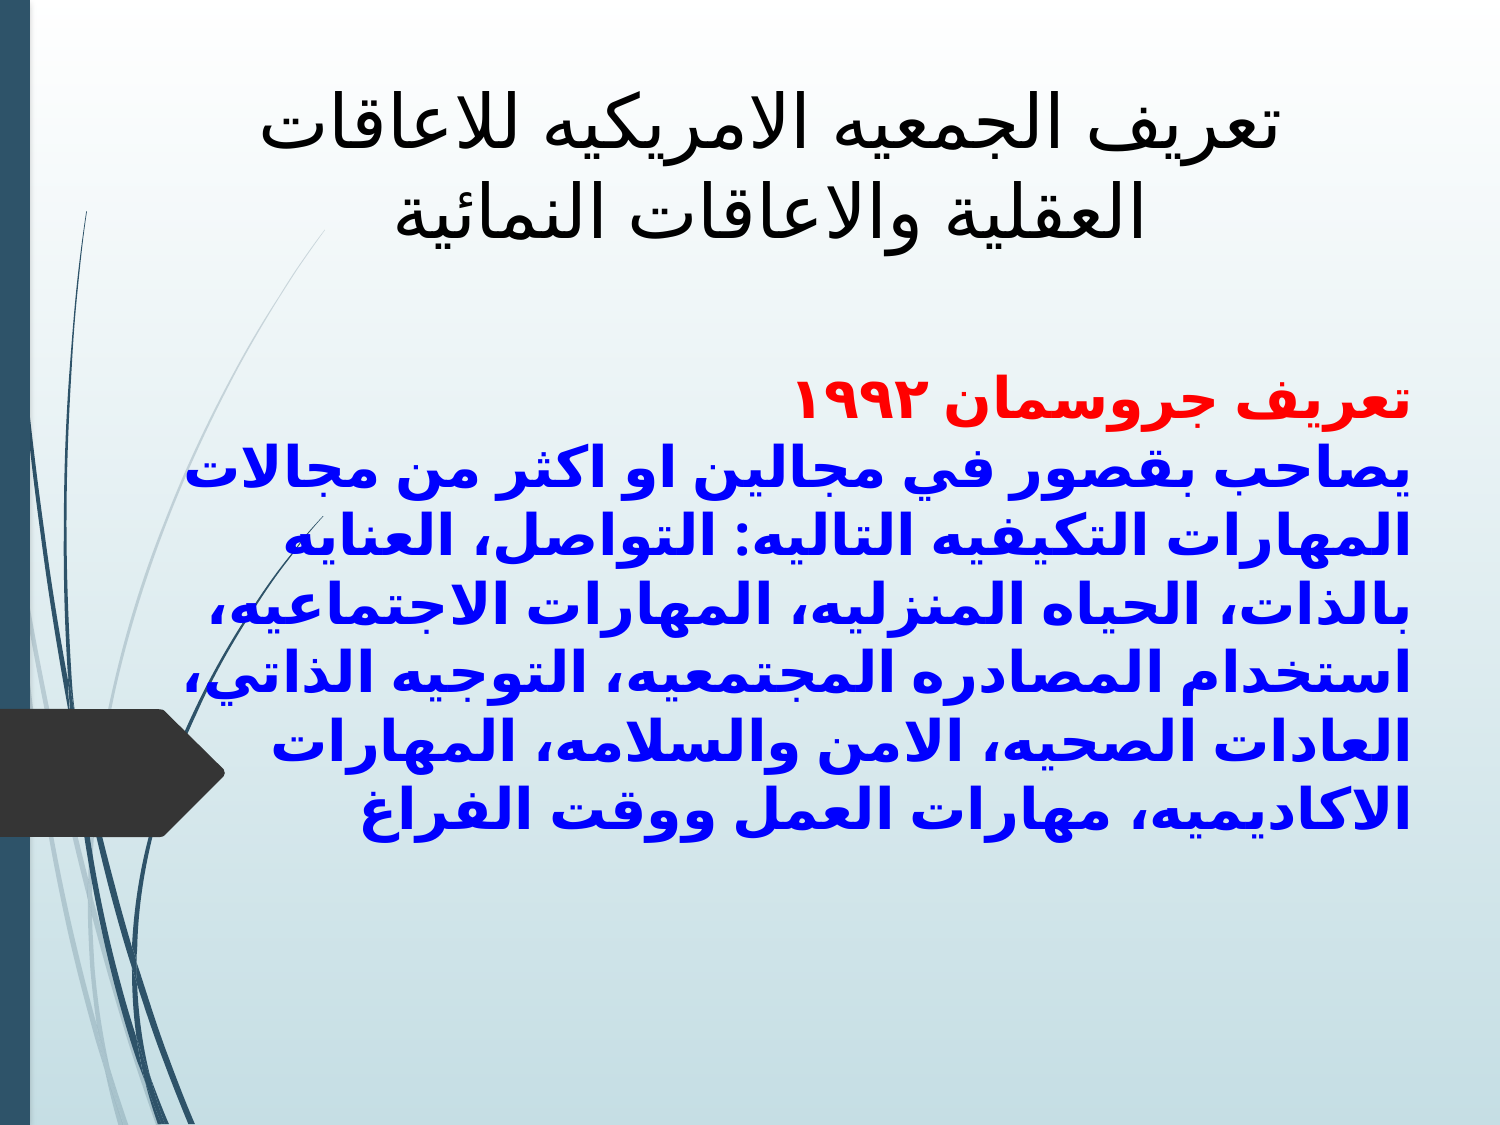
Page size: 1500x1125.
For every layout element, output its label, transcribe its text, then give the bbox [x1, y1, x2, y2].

text_box تعريف الجمعيه الامريكيه للاعاقات العقلية والاعاقات النمائية [153, 118, 1388, 209]
title تعريف جروسمان ١٩٩٢ يصاحب بقصور في مجالين او اكثر من مجالات المهارات التكيفيه التاليه: التواصل، العنايه بالذات، الحياه المنزليه، المهارات الاجتماعيه، استخدام المصادره المجتمعيه، التوجيه الذاتي، العادات الصحيه، الامن والسلامه، المهارات الاكاديميه، مهارات العمل ووقت الفراغ [153, 286, 1429, 849]
